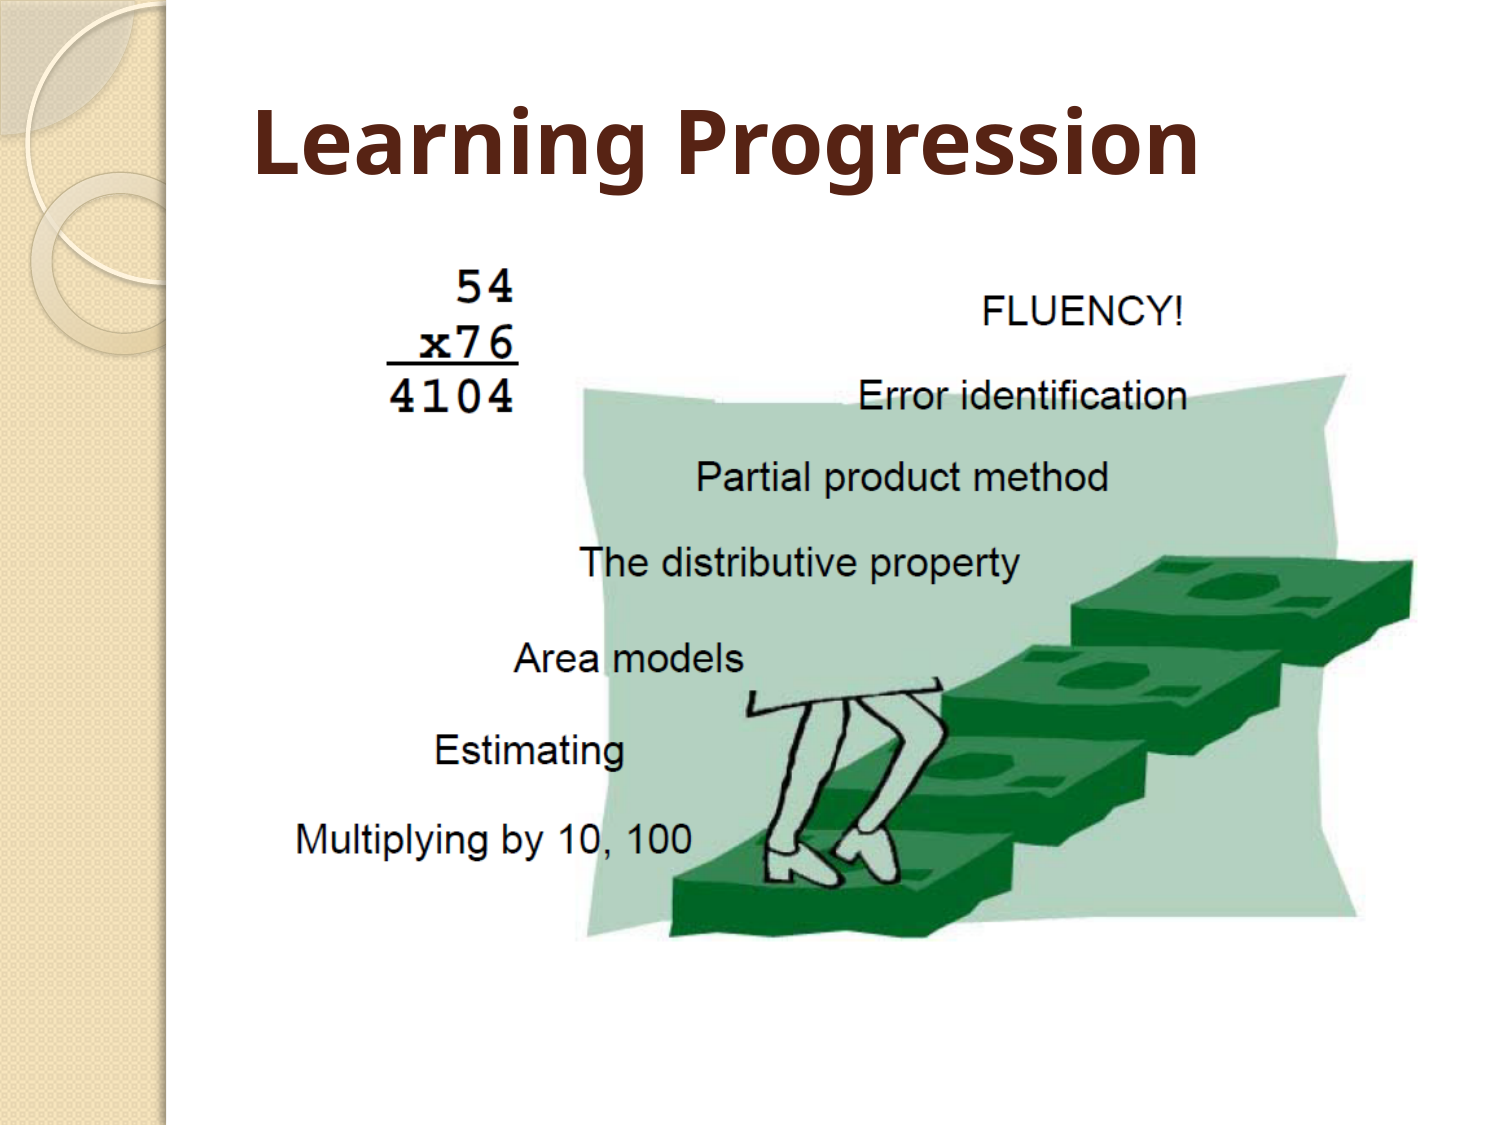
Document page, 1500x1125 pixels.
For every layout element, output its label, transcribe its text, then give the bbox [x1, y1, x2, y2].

picture [287, 262, 1424, 953]
title Learning Progression [235, 45, 1466, 233]
